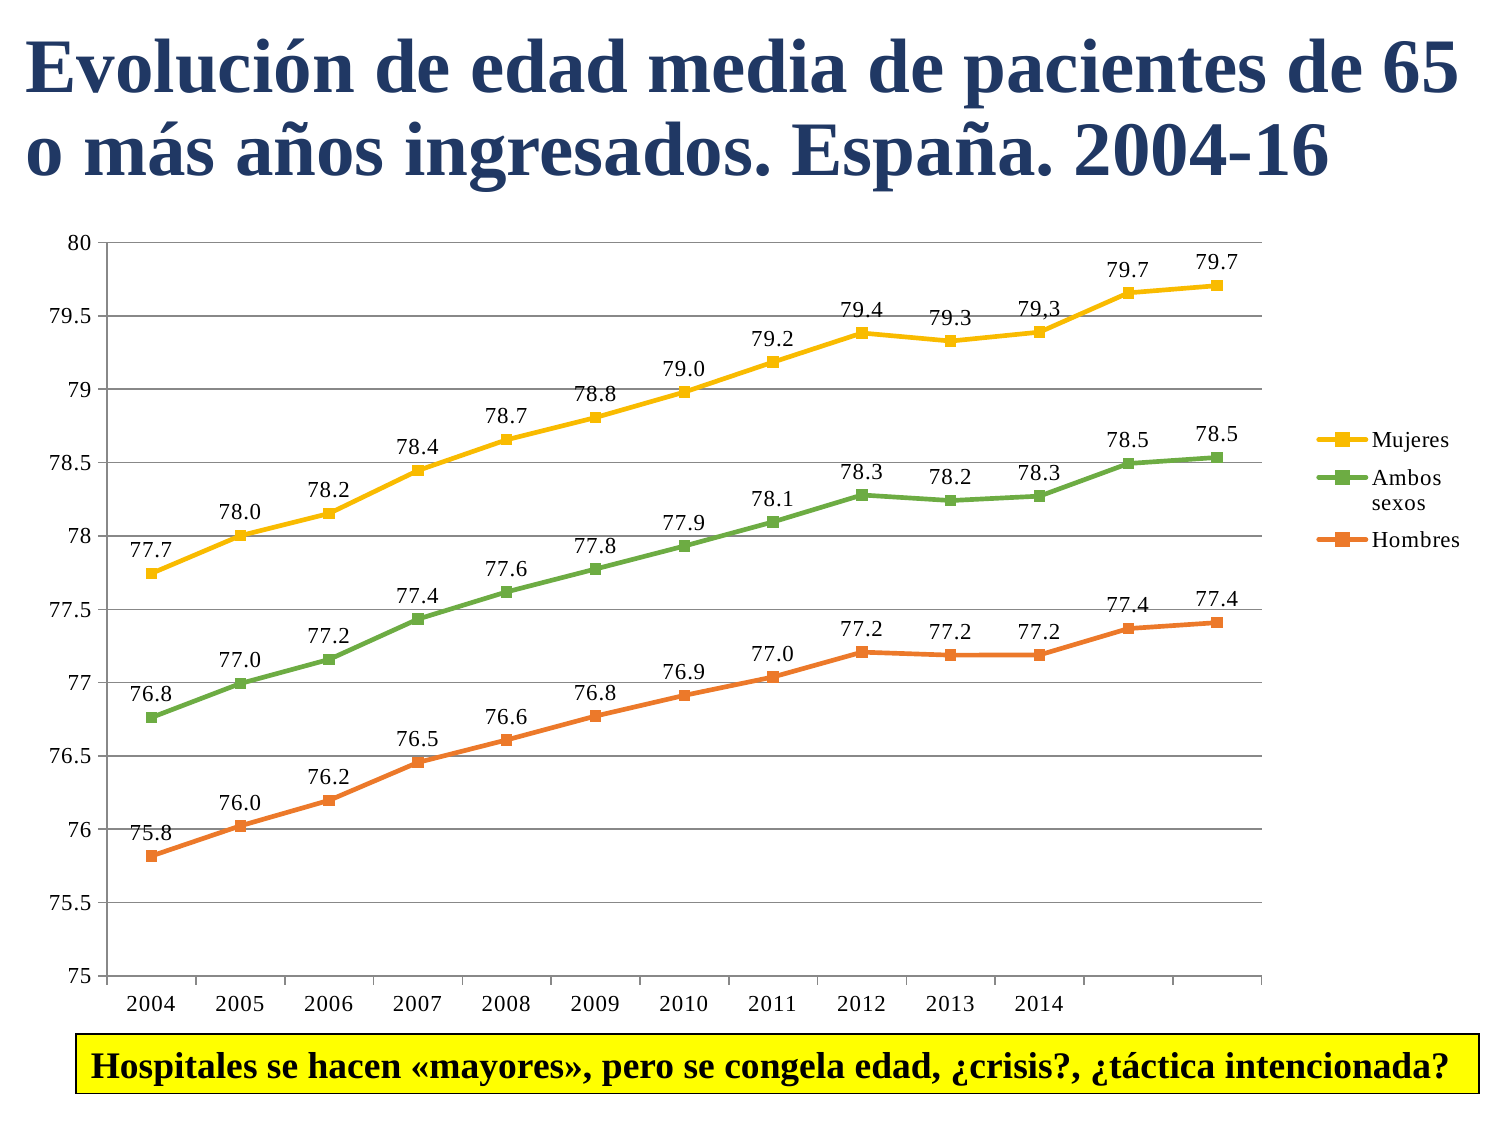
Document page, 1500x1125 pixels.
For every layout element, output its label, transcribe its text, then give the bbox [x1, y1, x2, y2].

chart [18, 193, 1500, 1125]
title Evolución de edad media de pacientes de 65 o más años ingresados. España. 2004-16 [10, 0, 1494, 218]
